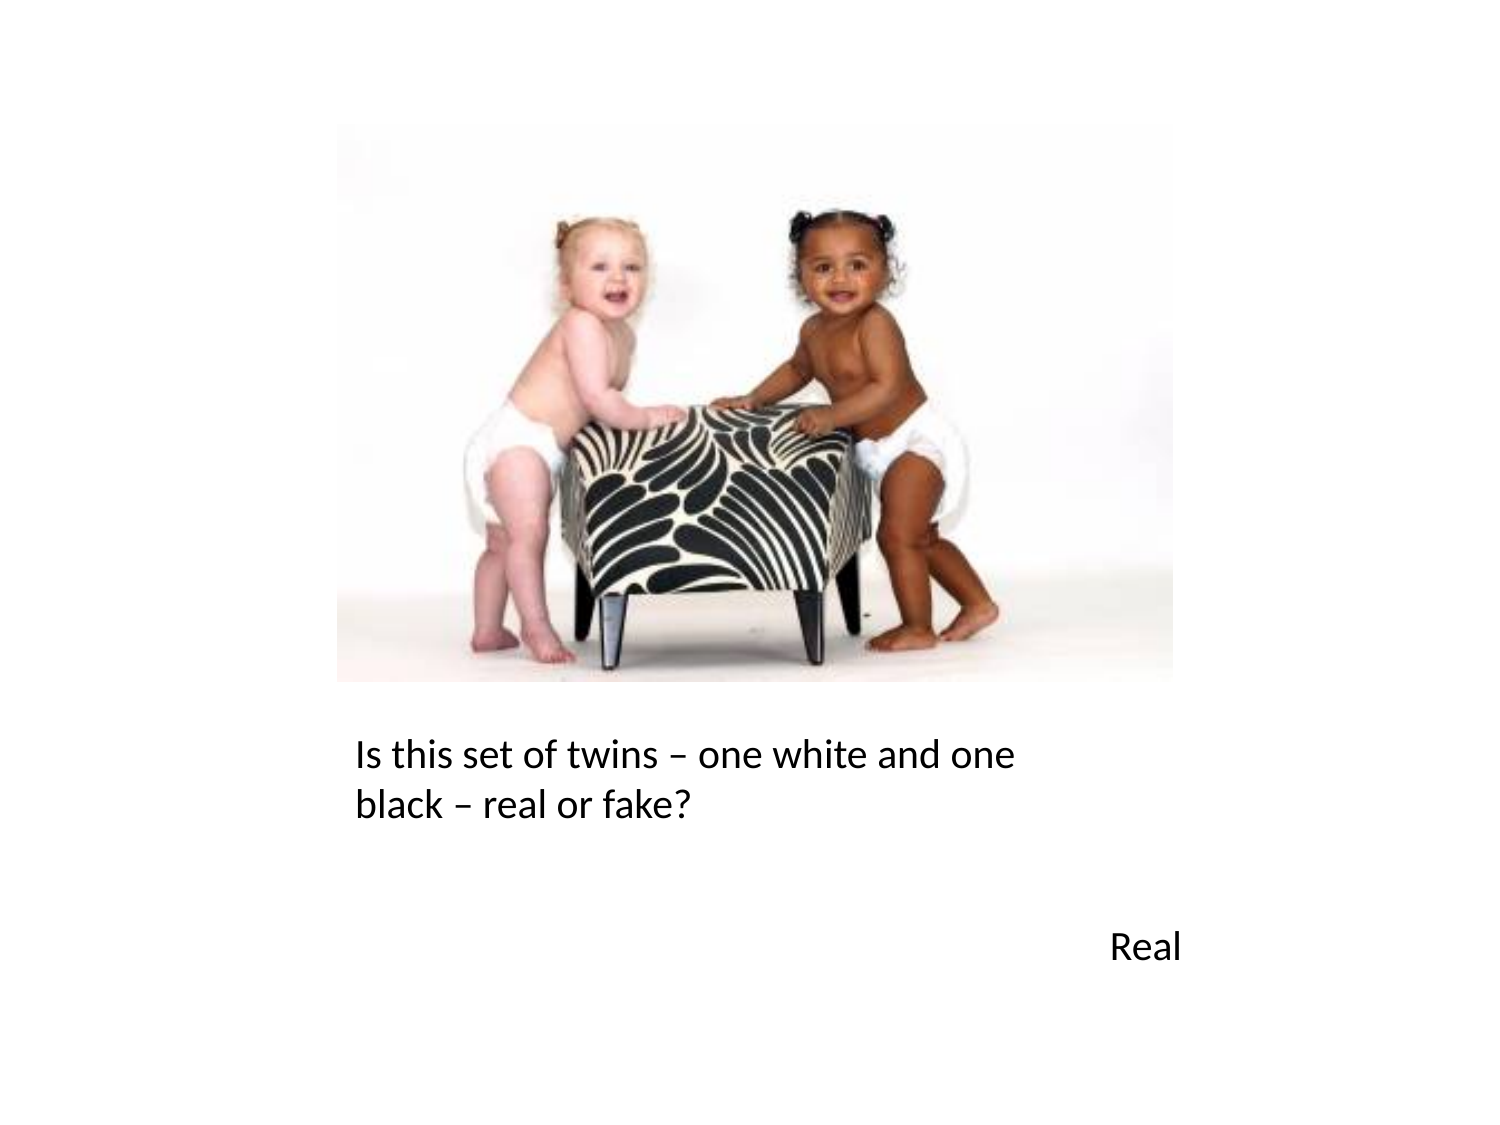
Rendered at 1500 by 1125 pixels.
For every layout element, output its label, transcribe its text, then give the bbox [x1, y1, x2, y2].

picture [337, 124, 1174, 683]
text_box Real [1095, 910, 1197, 976]
text_box Is this set of twins – one white and one black – real or fake? [340, 719, 1041, 835]
